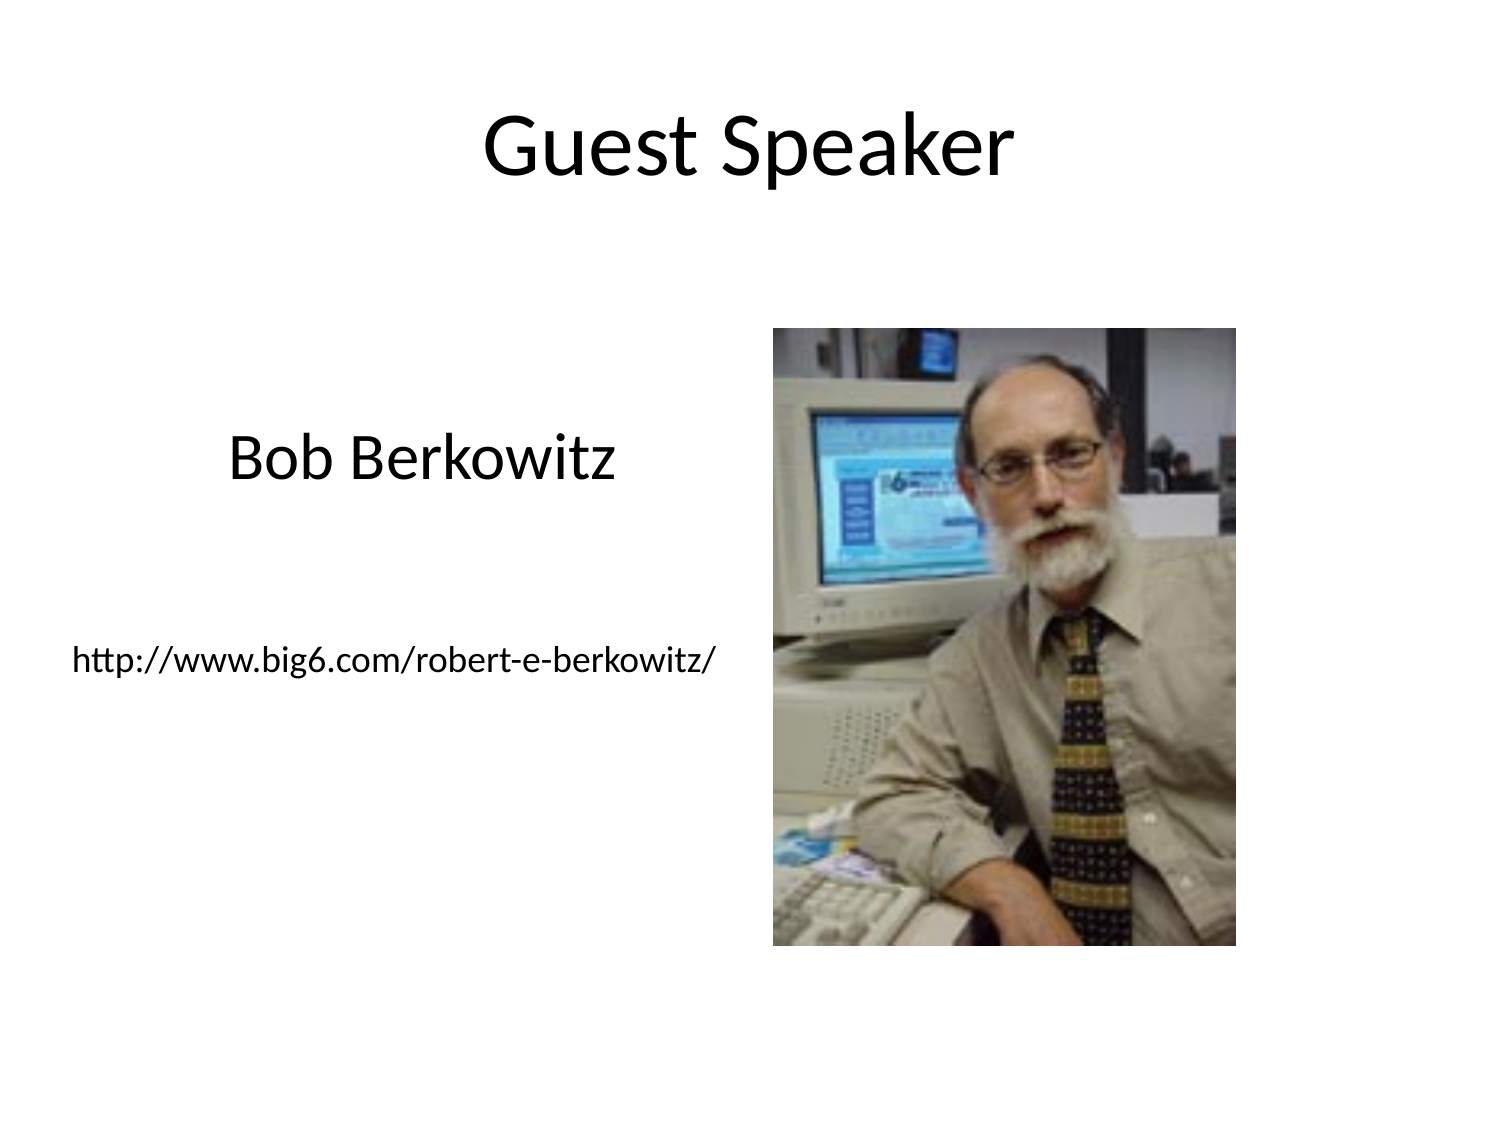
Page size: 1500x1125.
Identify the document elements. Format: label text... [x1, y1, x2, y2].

title Guest Speaker [75, 45, 1425, 233]
text_box http://www.big6.com/robert-e-berkowitz/ [45, 627, 744, 688]
text_box Bob Berkowitz [202, 405, 644, 500]
picture [772, 328, 1237, 946]
